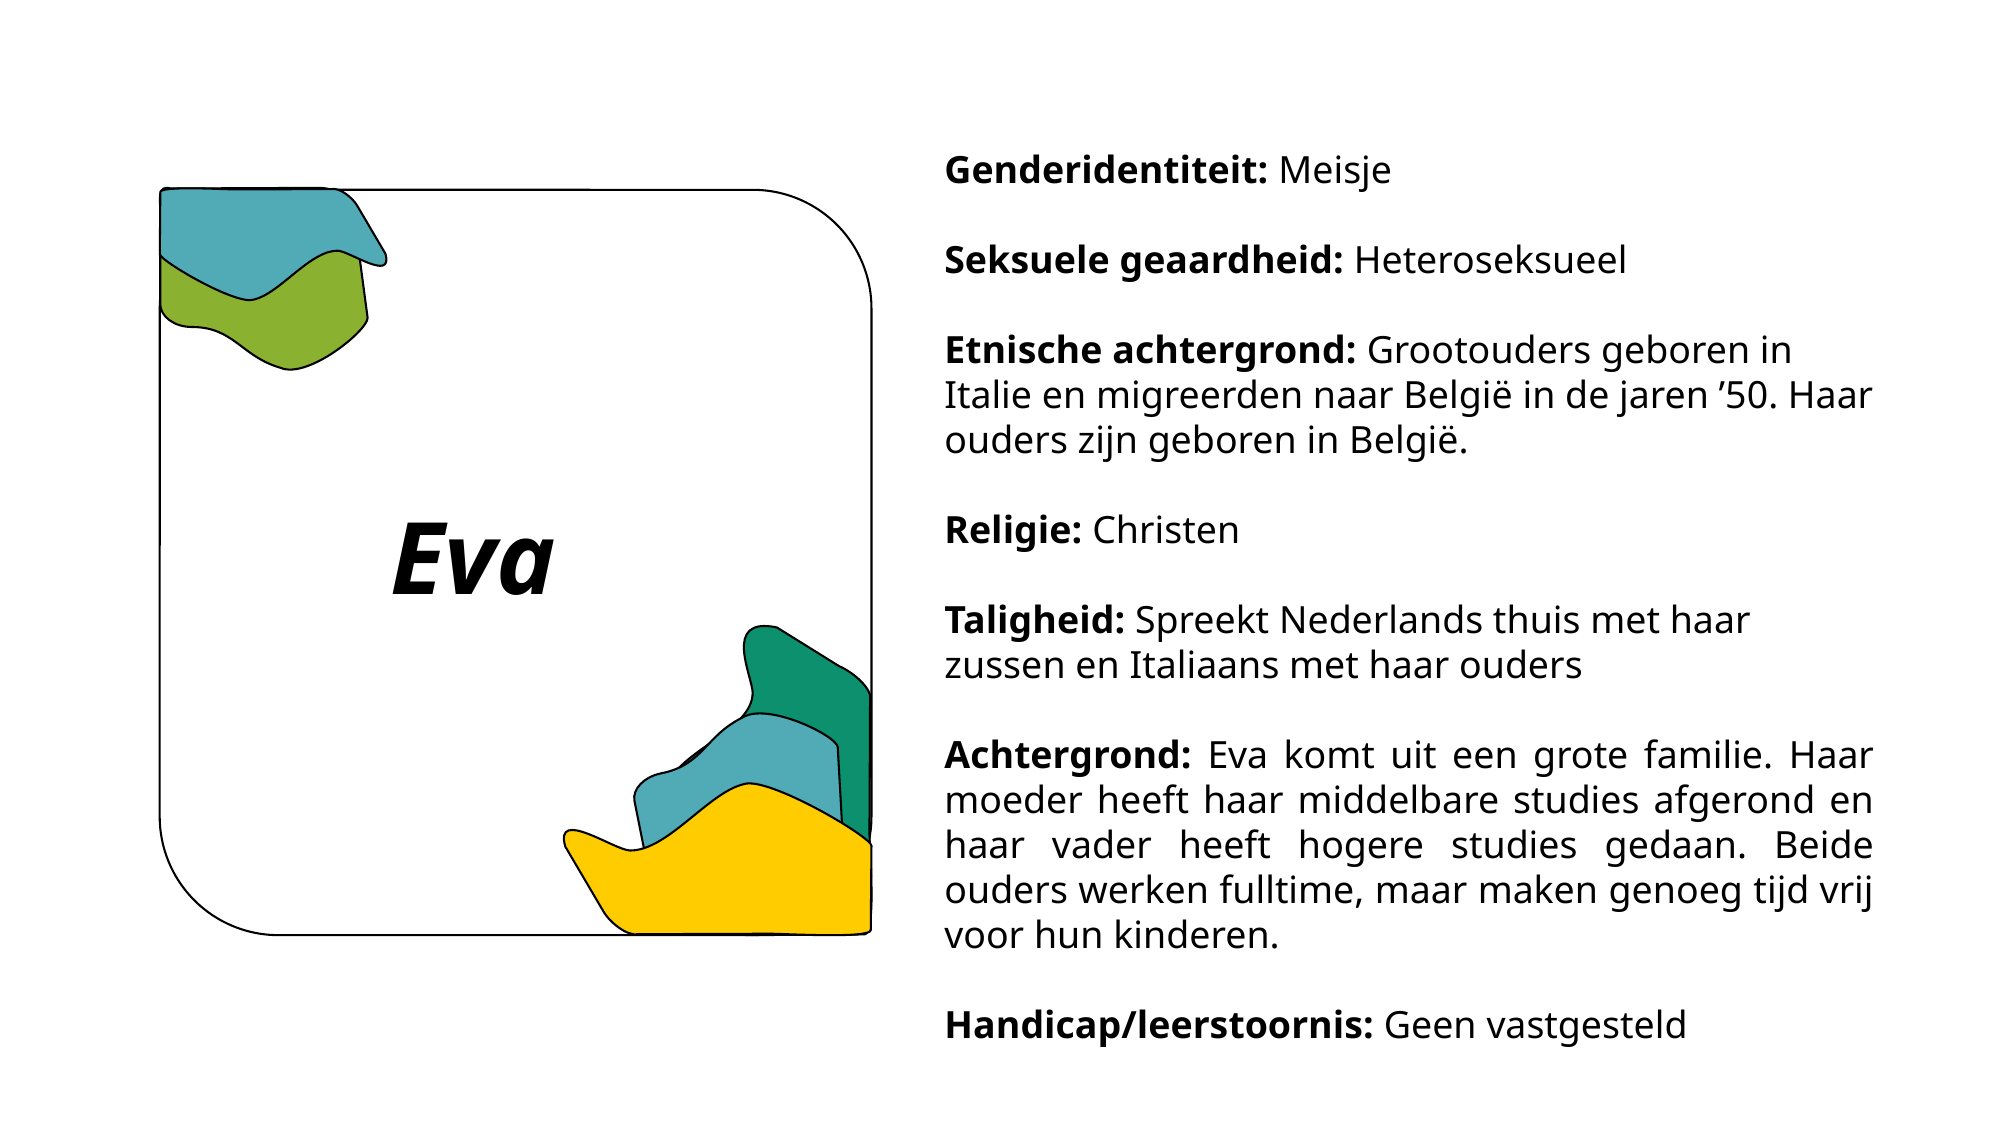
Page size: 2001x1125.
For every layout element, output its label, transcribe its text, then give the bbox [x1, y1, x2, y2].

text_box [158, 187, 388, 302]
text_box [562, 782, 873, 937]
text_box Eva [375, 487, 769, 623]
text_box Genderidentiteit: Meisje Seksuele geaardheid: Heteroseksueel Etnische achtergrond: Grootouders geboren in Italie en migreerden naar België in de jaren ’50. Haar ouders zijn geboren in België. Religie: Christen Taligheid: Spreekt Nederlands thuis met haar zussen en Italiaans met haar ouders Achtergrond: Eva komt uit een grote familie. Haar moeder heeft haar middelbare studies afgerond en haar vader heeft hogere studies gedaan. Beide ouders werken fulltime, maar maken genoeg tijd vrij voor hun kinderen. Handicap/leerstoornis: Geen vastgesteld [929, 139, 1890, 1099]
text_box [633, 712, 843, 847]
text_box [740, 624, 872, 841]
text_box [159, 252, 369, 371]
text_box [158, 188, 873, 937]
